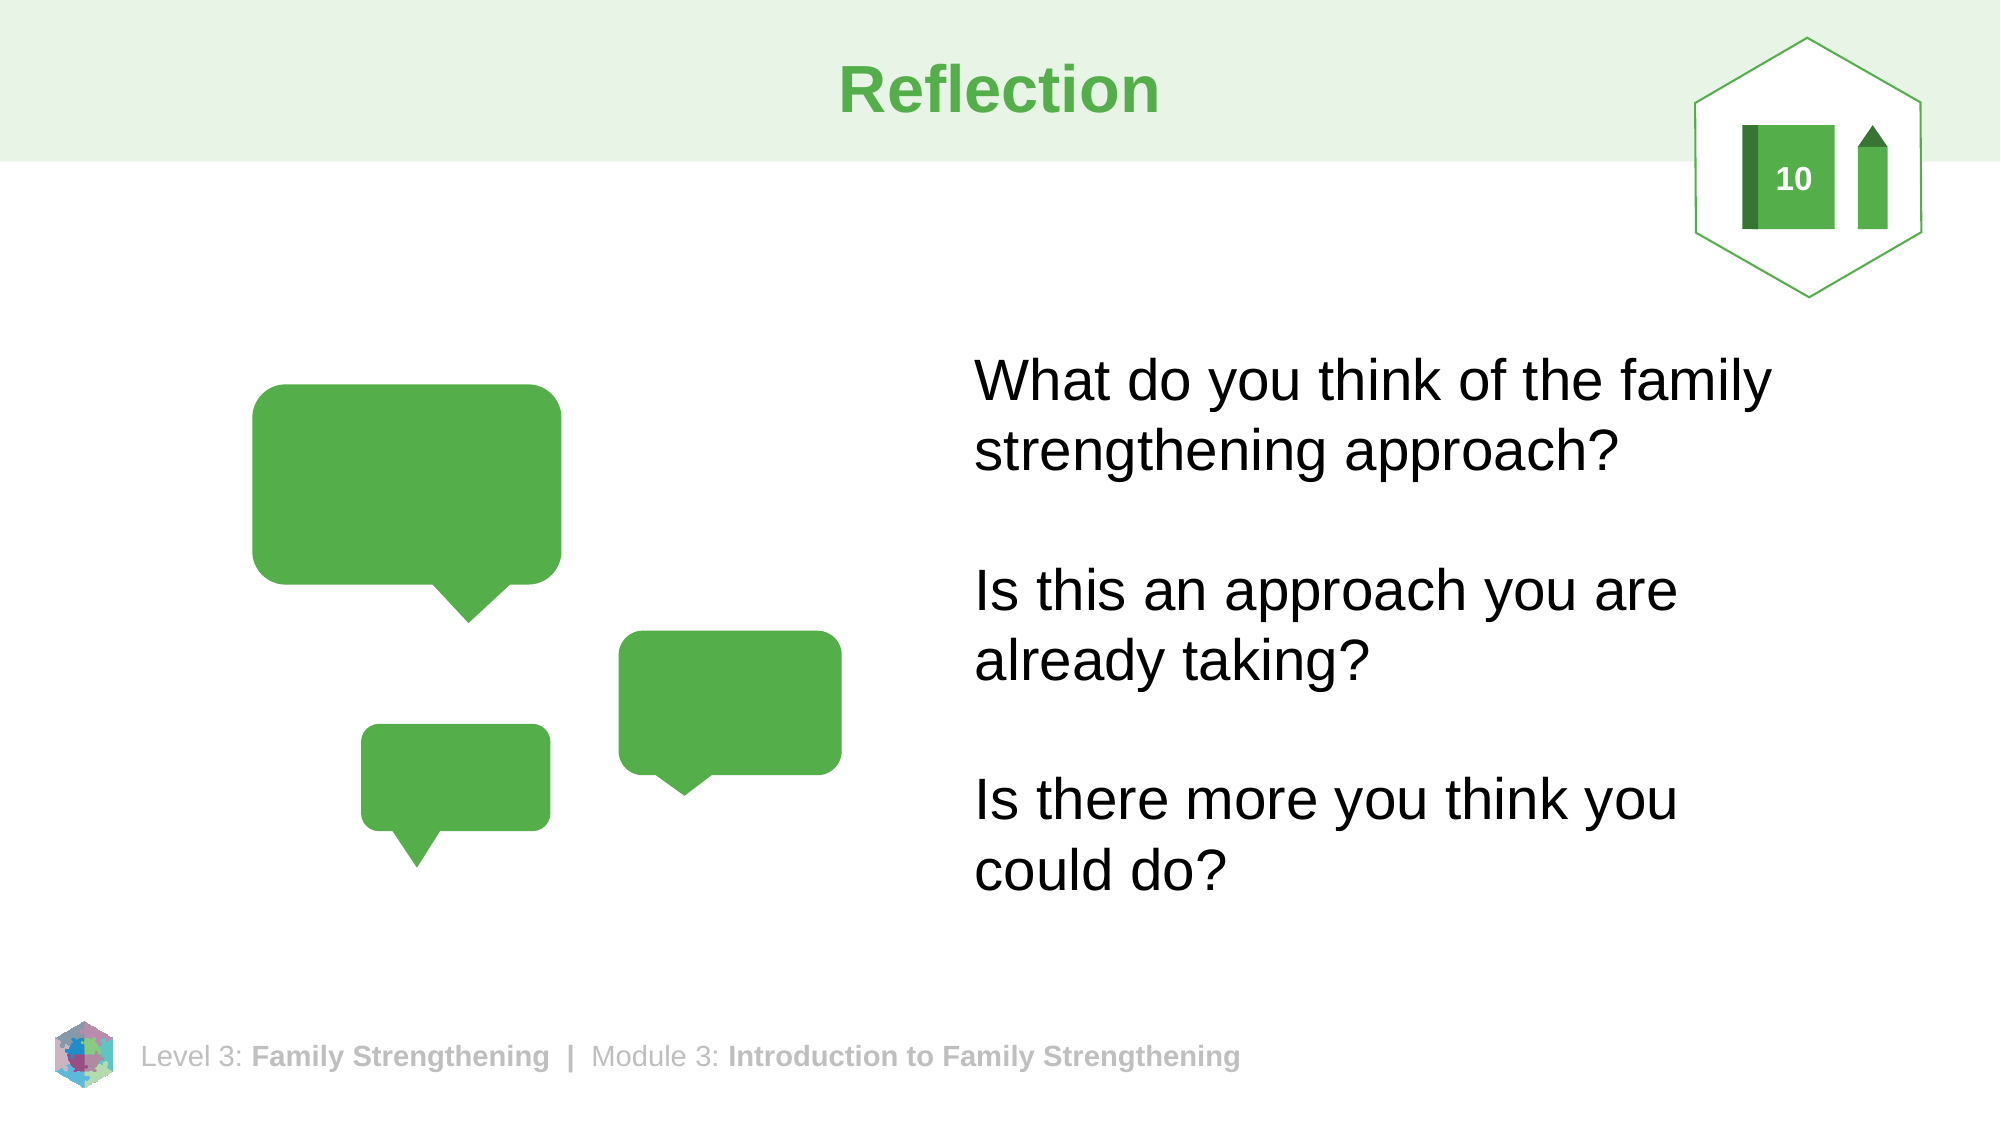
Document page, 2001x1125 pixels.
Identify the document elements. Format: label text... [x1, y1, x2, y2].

text_box What do you think of the family strengthening approach? Is this an approach you are already taking? Is there more you think you could do? [960, 334, 1835, 910]
picture [55, 1021, 113, 1088]
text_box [1677, 55, 1939, 280]
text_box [252, 384, 842, 832]
title Reflection [0, 19, 2000, 163]
